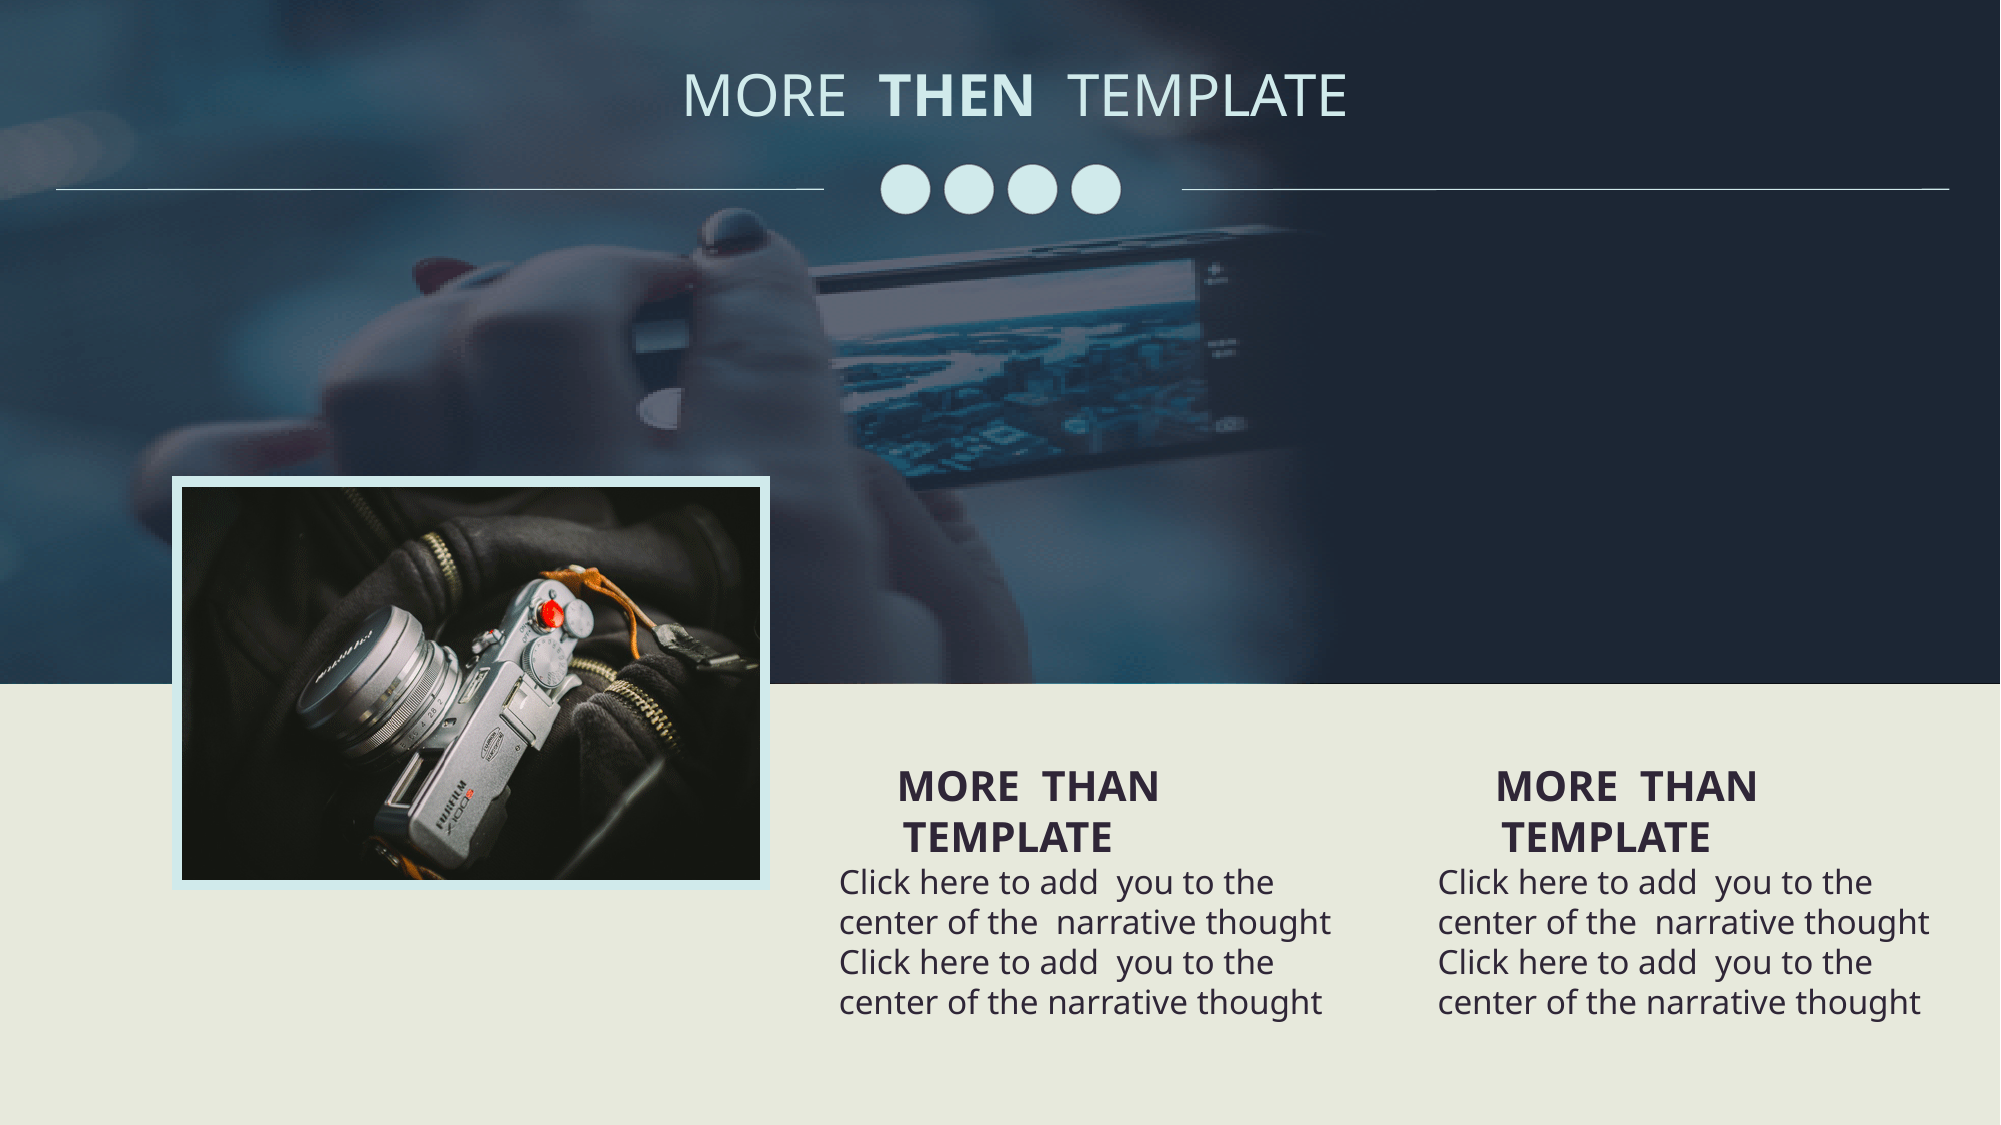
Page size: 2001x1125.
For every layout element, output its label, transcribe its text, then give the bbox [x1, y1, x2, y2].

text_box MORE THAN TEMPLATE Click here to add you to the center of the narrative thought Click here to add you to the center of the narrative thought [1378, 743, 1946, 1125]
text_box [0, 0, 2000, 684]
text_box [880, 163, 1122, 215]
text_box [177, 481, 766, 886]
text_box MORE THAN TEMPLATE Click here to add you to the center of the narrative thought Click here to add you to the center of the narrative thought [780, 743, 1347, 1125]
text_box MORE THEN TEMPLATE [636, 42, 1365, 138]
